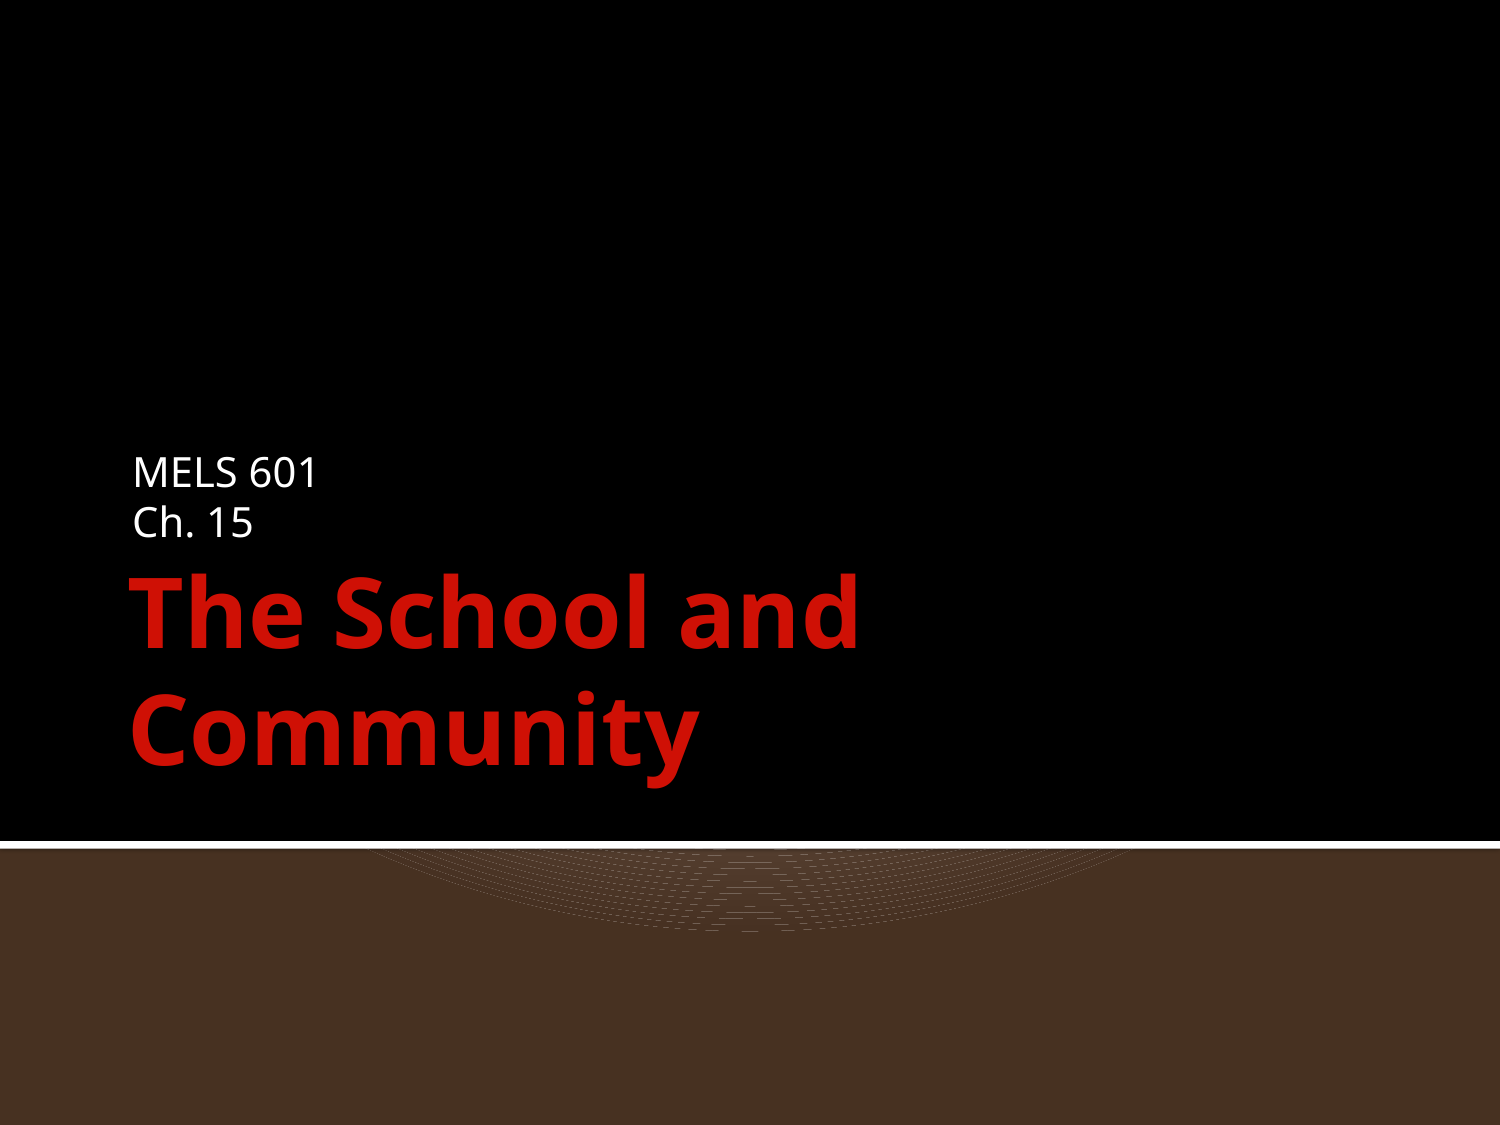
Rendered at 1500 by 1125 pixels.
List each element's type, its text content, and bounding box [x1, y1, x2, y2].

title The School and Community [112, 550, 1438, 825]
subtitle MELS 601 Ch. 15 [112, 299, 1438, 546]
